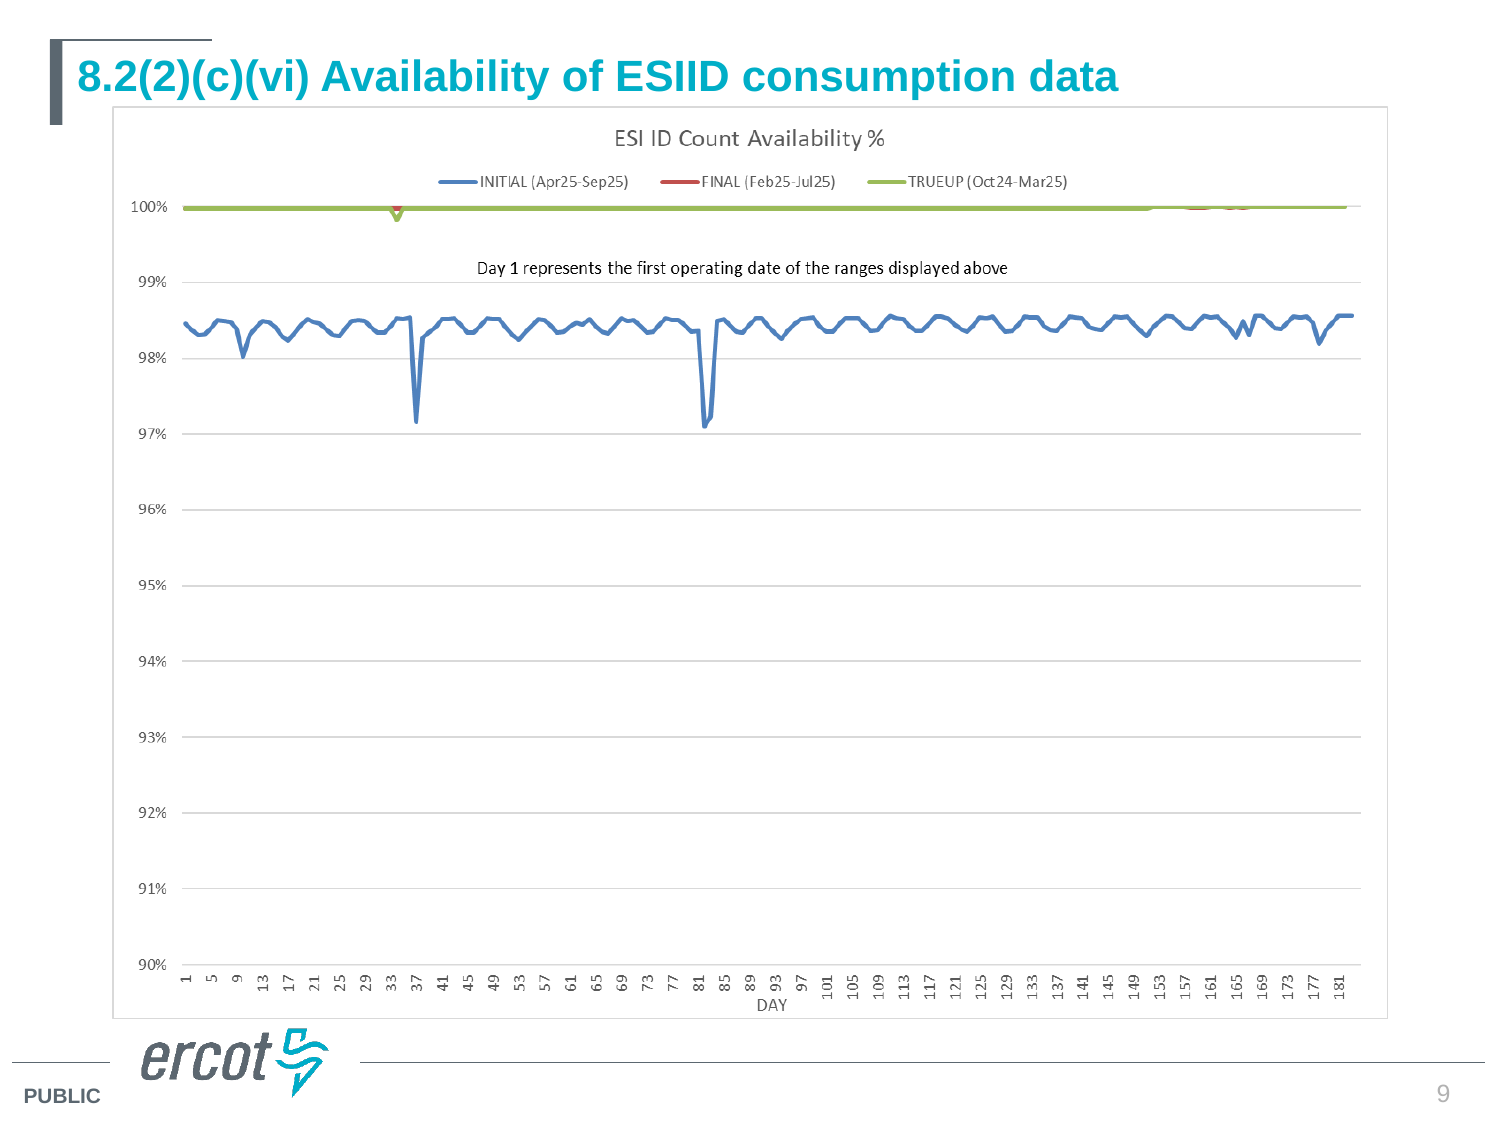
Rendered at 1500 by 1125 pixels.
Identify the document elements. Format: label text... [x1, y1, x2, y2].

picture [112, 106, 1388, 1019]
picture [137, 1024, 332, 1100]
title 8.2(2)(c)(vi) Availability of ESIID consumption data [62, 39, 1450, 125]
slide_number 9 [1400, 1076, 1488, 1113]
